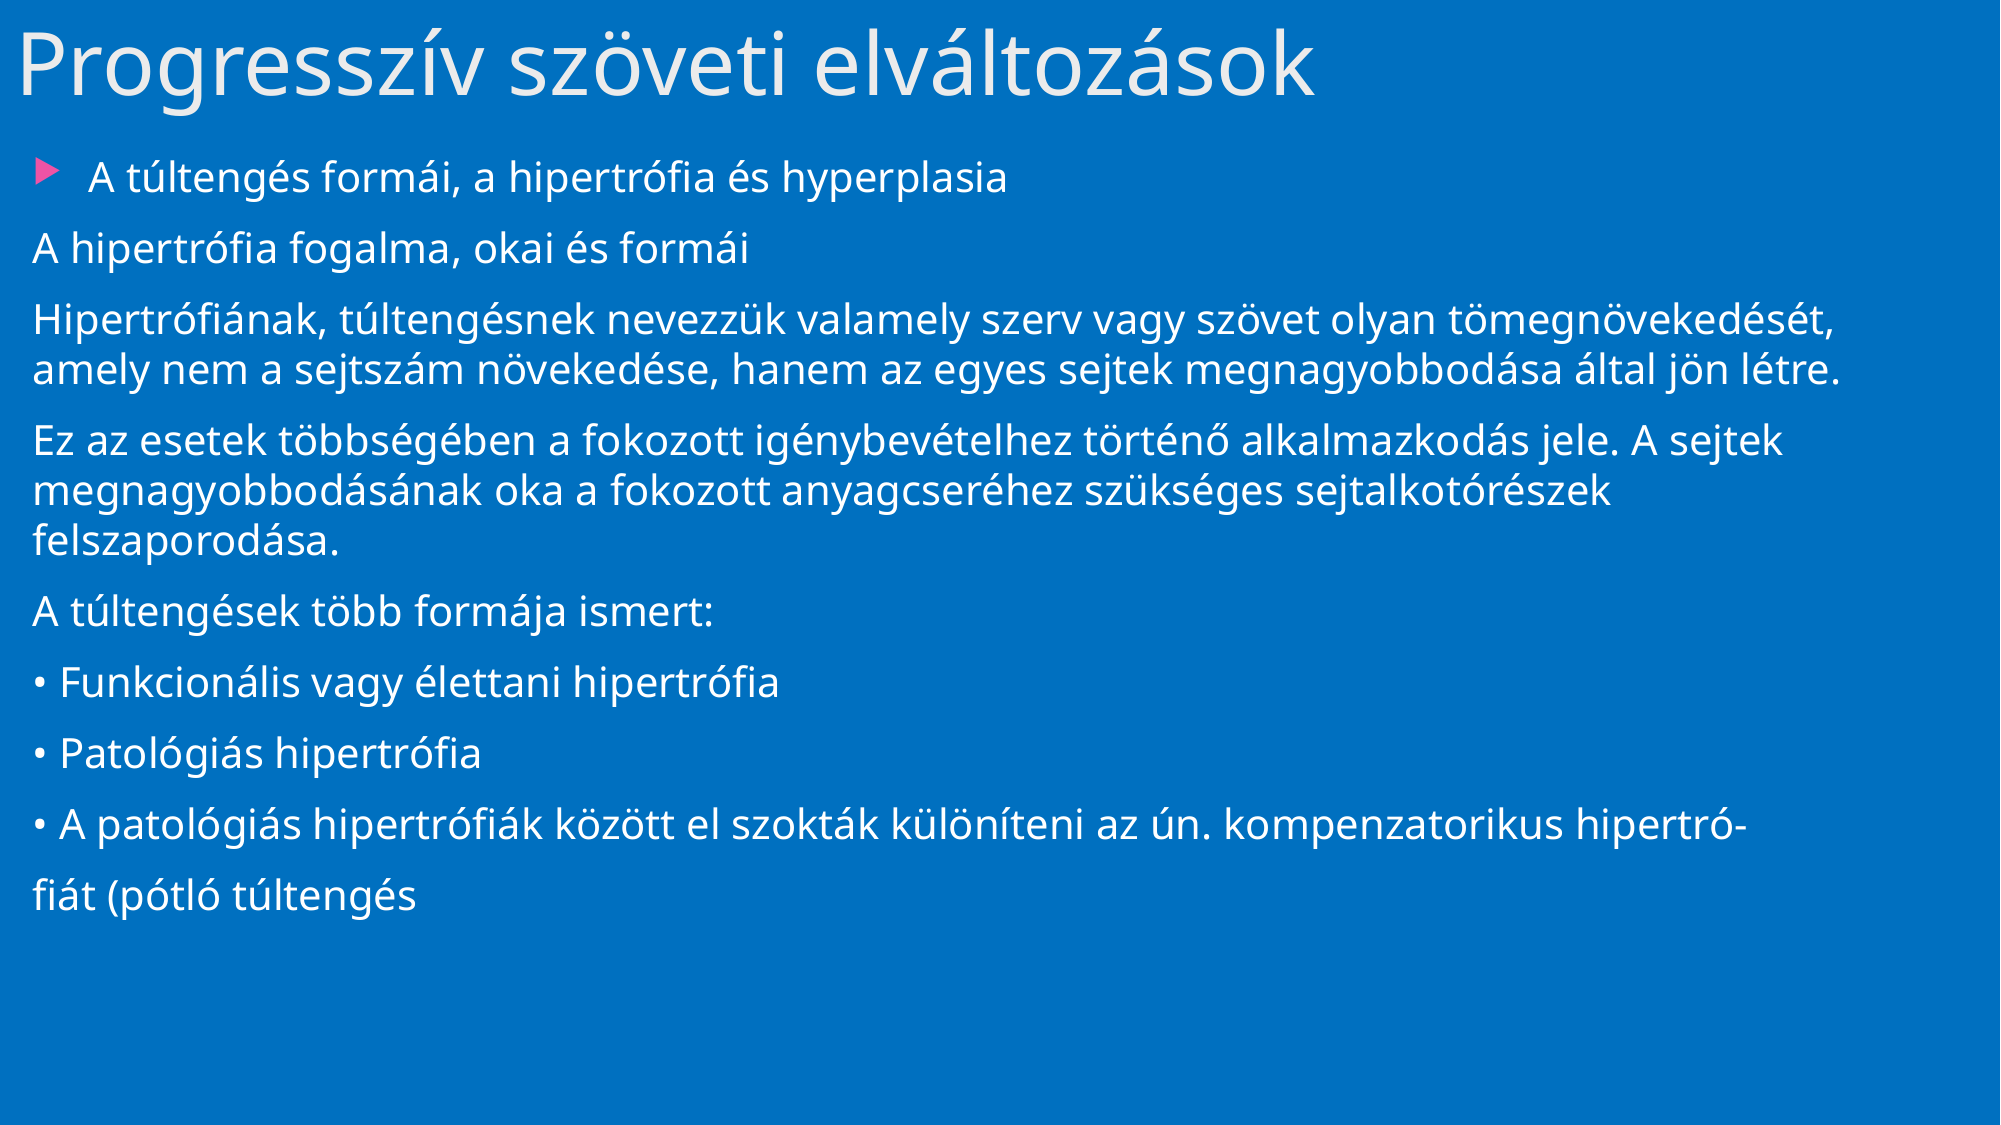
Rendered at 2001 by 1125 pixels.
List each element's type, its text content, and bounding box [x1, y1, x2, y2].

title Progresszív szöveti elváltozások [0, 0, 1543, 230]
list A túltengés formái, a hipertrófia és hyperplasia A hipertrófia fogalma, okai és formái Hipertrófiának, túltengésnek nevezzük valamely szerv vagy szövet olyan tömegnövekedését, amely nem a sejtszám növekedése, hanem az egyes sejtek megnagyobbodása által jön létre. Ez az esetek többségében a fokozott igénybevételhez történő alkalmazkodás jele. A sejtek megnagyobbodásának oka a fokozott anyagcseréhez szükséges sejtalkotórészek felszaporodása. A túltengések több formája ismert: • Funkcionális vagy élettani hipertrófia • Patológiás hipertrófia • A patológiás hipertrófiák között el szokták különíteni az ún. kompenzatorikus hipertró- fiát (pótló túltengés [17, 143, 1902, 1099]
